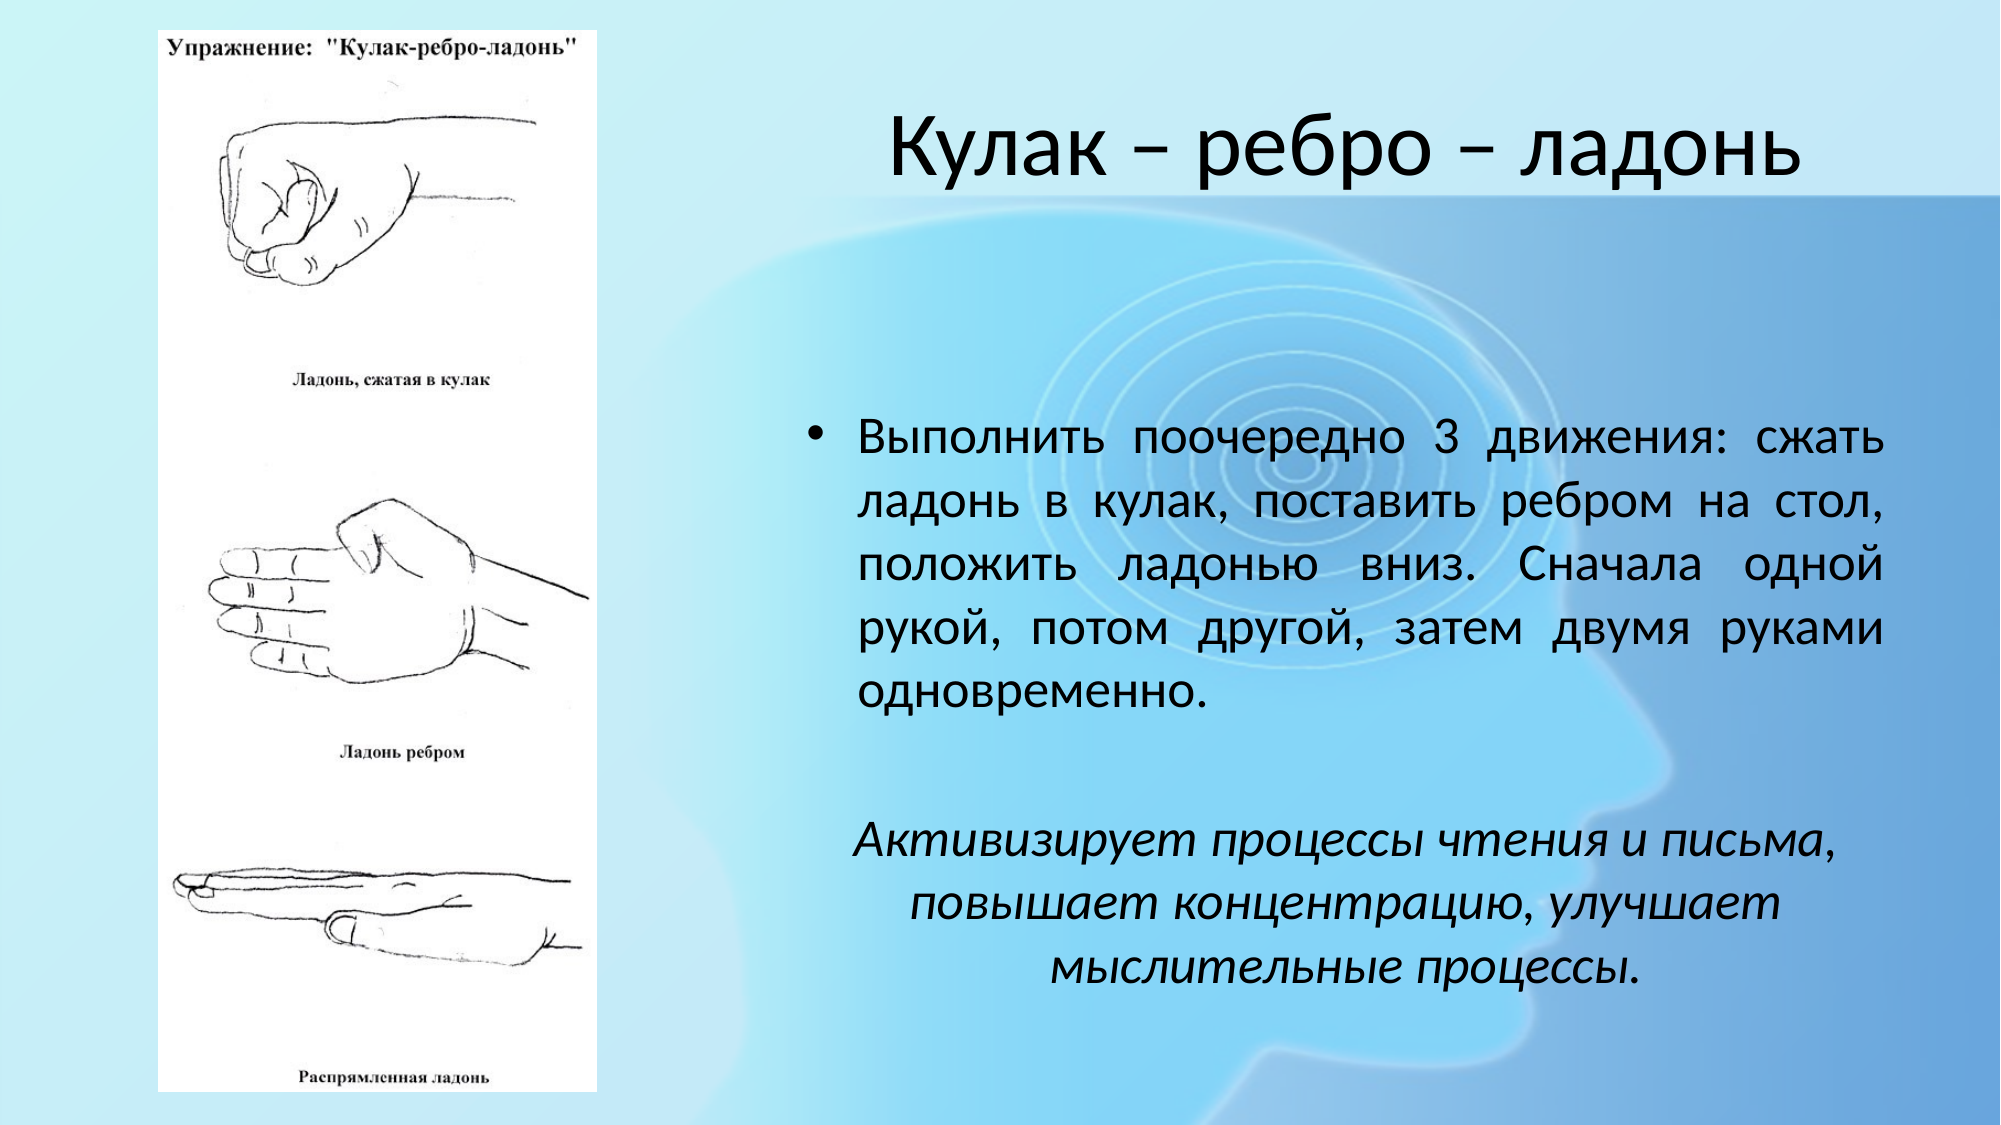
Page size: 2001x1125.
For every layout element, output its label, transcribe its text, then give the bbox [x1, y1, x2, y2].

list Выполнить поочередно 3 движения: сжать ладонь в кулак, поставить ребром на стол, положить ладонью вниз. Сначала одной рукой, потом другой, затем двумя руками одновременно. Активизирует процессы чтения и письма, повышает концентрацию, улучшает мыслительные процессы. [791, 393, 1900, 1005]
title Кулак – ребро – ладонь [791, 45, 1900, 233]
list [157, 30, 597, 1092]
picture [0, 0, 2000, 1125]
